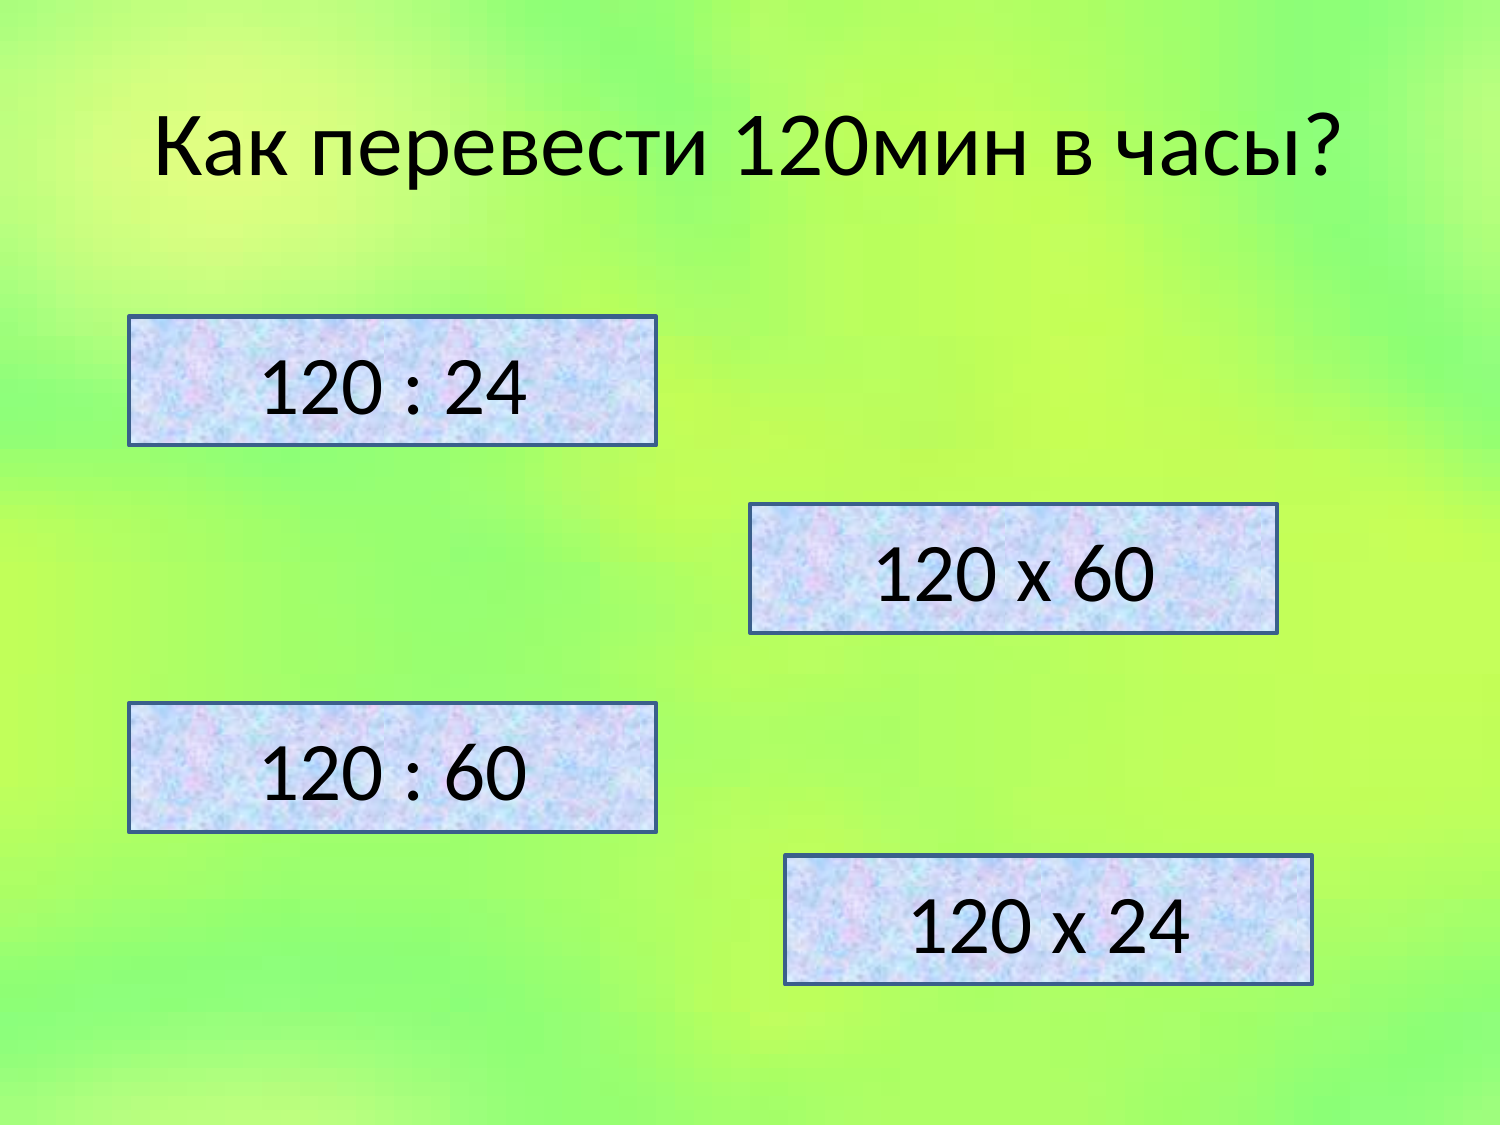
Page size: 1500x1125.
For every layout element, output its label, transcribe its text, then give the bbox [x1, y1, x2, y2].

text_box 120 : 60 [127, 701, 658, 834]
text_box 120 : 24 [127, 314, 658, 447]
text_box 120 х 60 [748, 502, 1279, 635]
title Как перевести 120мин в часы? [75, 45, 1425, 233]
picture [0, 0, 1500, 1125]
text_box 120 х 24 [783, 853, 1314, 986]
